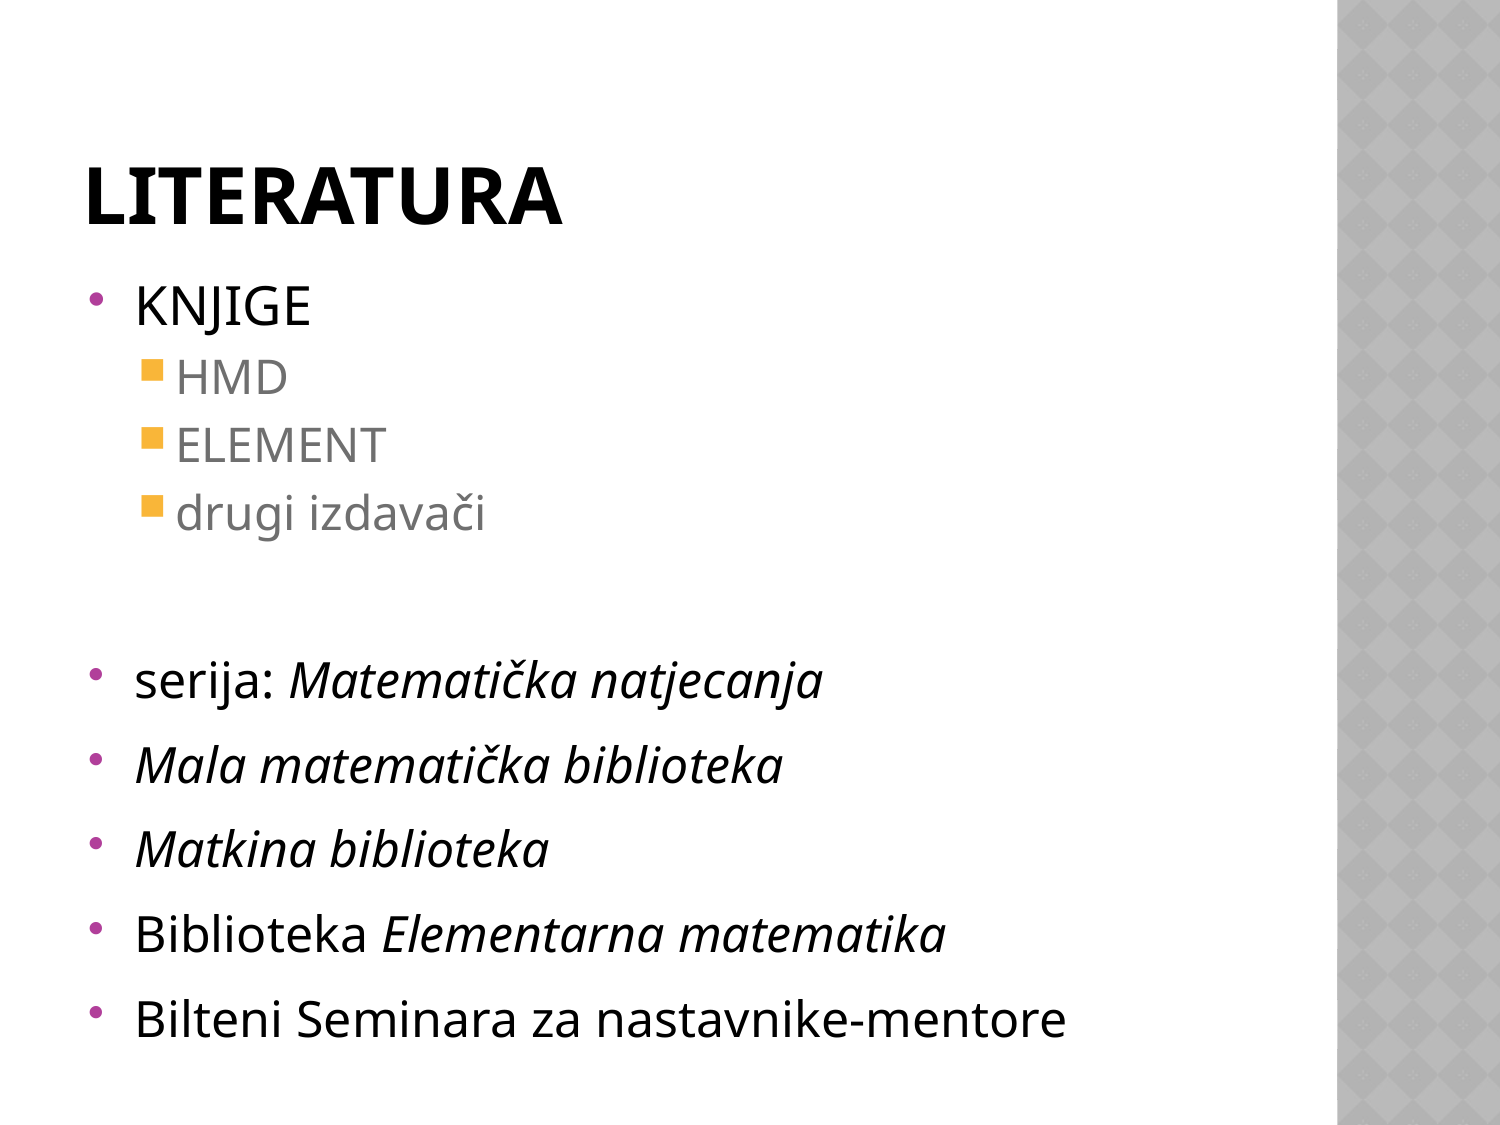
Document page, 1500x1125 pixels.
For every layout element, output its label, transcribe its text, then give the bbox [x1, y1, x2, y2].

title Literatura [75, 52, 1263, 240]
list KNJIGE HMD ELEMENT drugi izdavači serija: Matematička natjecanja Mala matematička biblioteka Matkina biblioteka Biblioteka Elementarna matematika Bilteni Seminara za nastavnike-mentore [75, 264, 1263, 1059]
